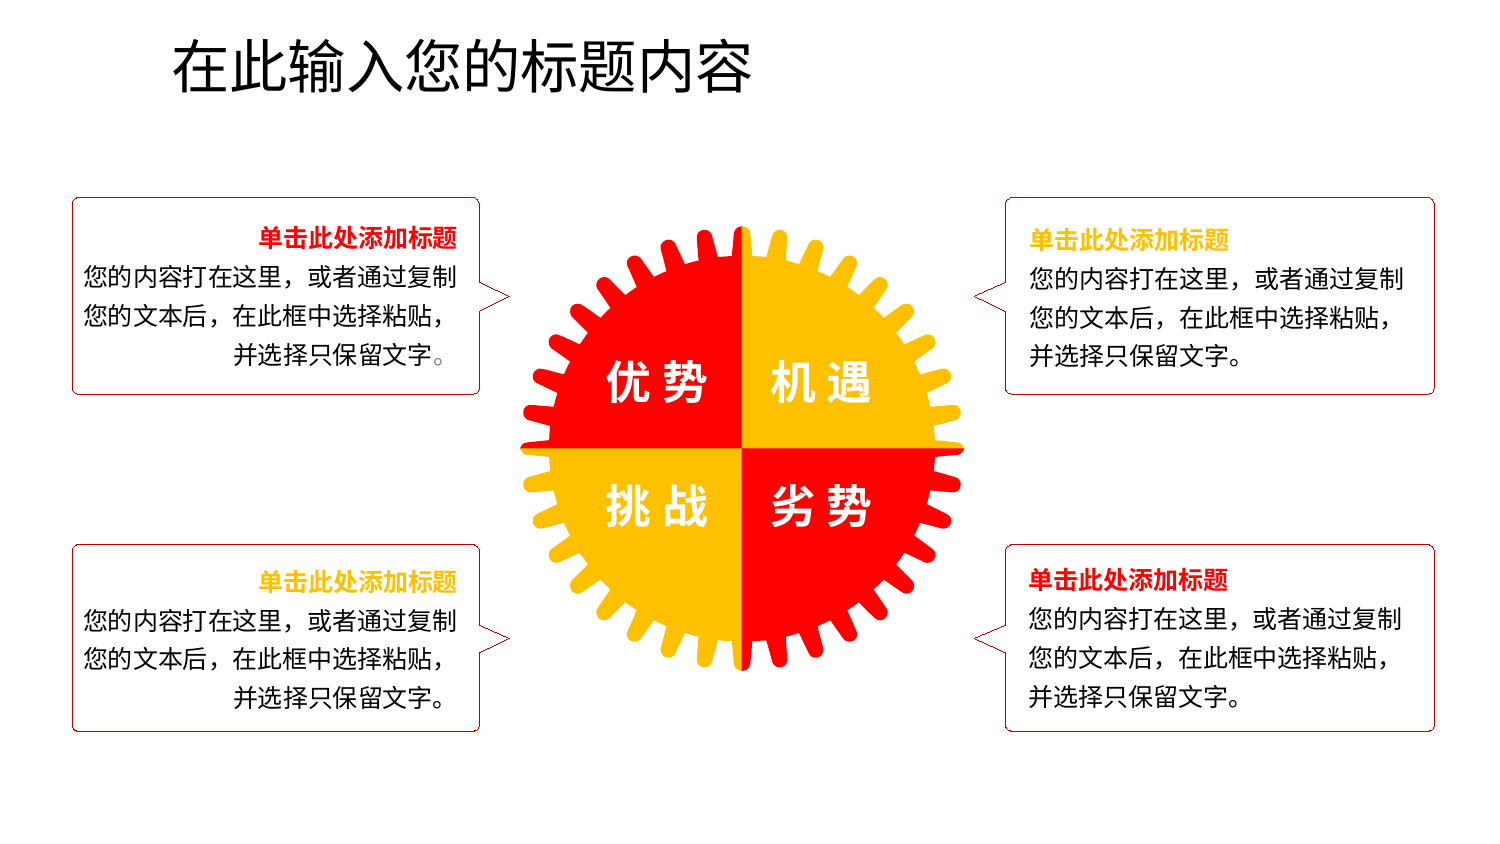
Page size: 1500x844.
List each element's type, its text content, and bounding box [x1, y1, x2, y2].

text_box 在此输入您的标题内容 [156, 22, 793, 108]
text_box [974, 197, 1435, 395]
text_box 单击此处添加标题 您的内容打在这里，或者通过复制您的文本后，在此框中选择粘贴，并选择只保留文字。 [1022, 212, 1417, 374]
text_box [72, 197, 510, 395]
text_box 单击此处添加标题 您的内容打在这里，或者通过复制您的文本后，在此框中选择粘贴，并选择只保留文字。 [64, 210, 465, 373]
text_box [520, 226, 965, 672]
text_box 单击此处添加标题 您的内容打在这里，或者通过复制您的文本后，在此框中选择粘贴，并选择只保留文字。 [1021, 552, 1416, 715]
text_box 单击此处添加标题 您的内容打在这里，或者通过复制您的文本后，在此框中选择粘贴，并选择只保留文字。 [64, 554, 465, 717]
text_box [72, 544, 510, 732]
text_box [974, 544, 1435, 732]
